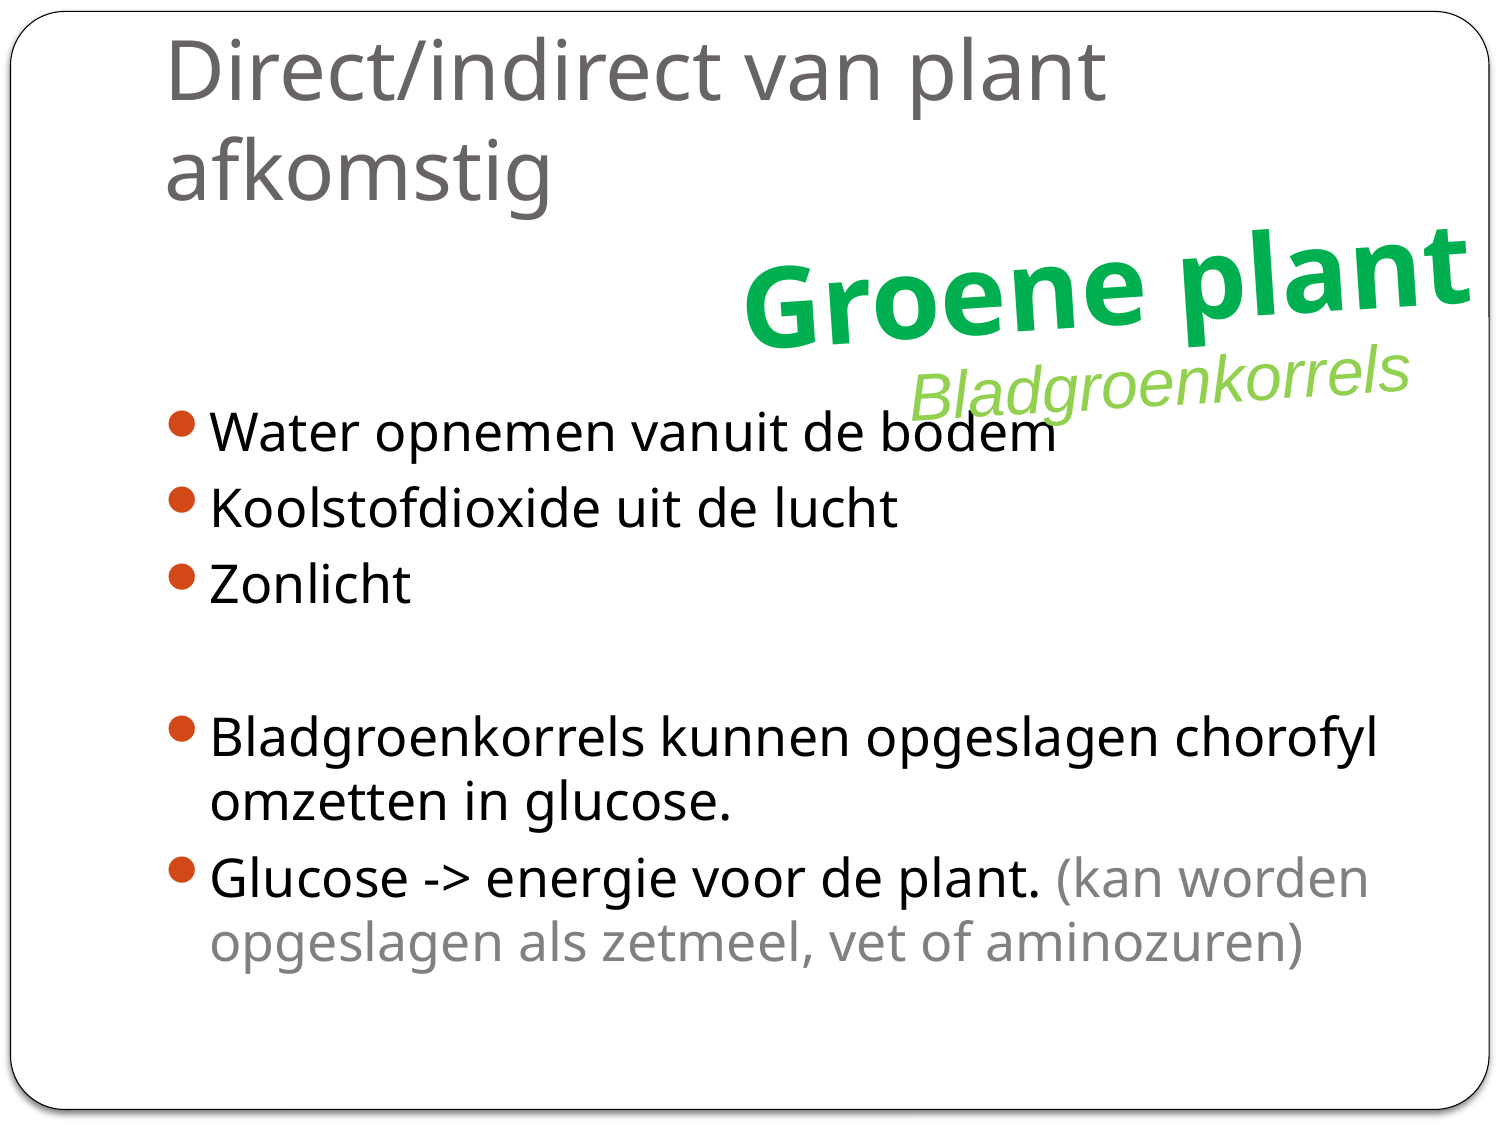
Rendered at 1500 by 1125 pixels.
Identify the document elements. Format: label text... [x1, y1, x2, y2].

title Direct/indirect van plant afkomstig [150, 45, 1425, 233]
list Water opnemen vanuit de bodem Koolstofdioxide uit de lucht Zonlicht Bladgroenkorrels kunnen opgeslagen chorofyl omzetten in glucose. Glucose -> energie voor de plant. (kan worden opgeslagen als zetmeel, vet of aminozuren) [150, 237, 1425, 988]
text_box Bladgroenkorrels [890, 315, 1430, 443]
text_box Groene plant [720, 181, 1492, 382]
